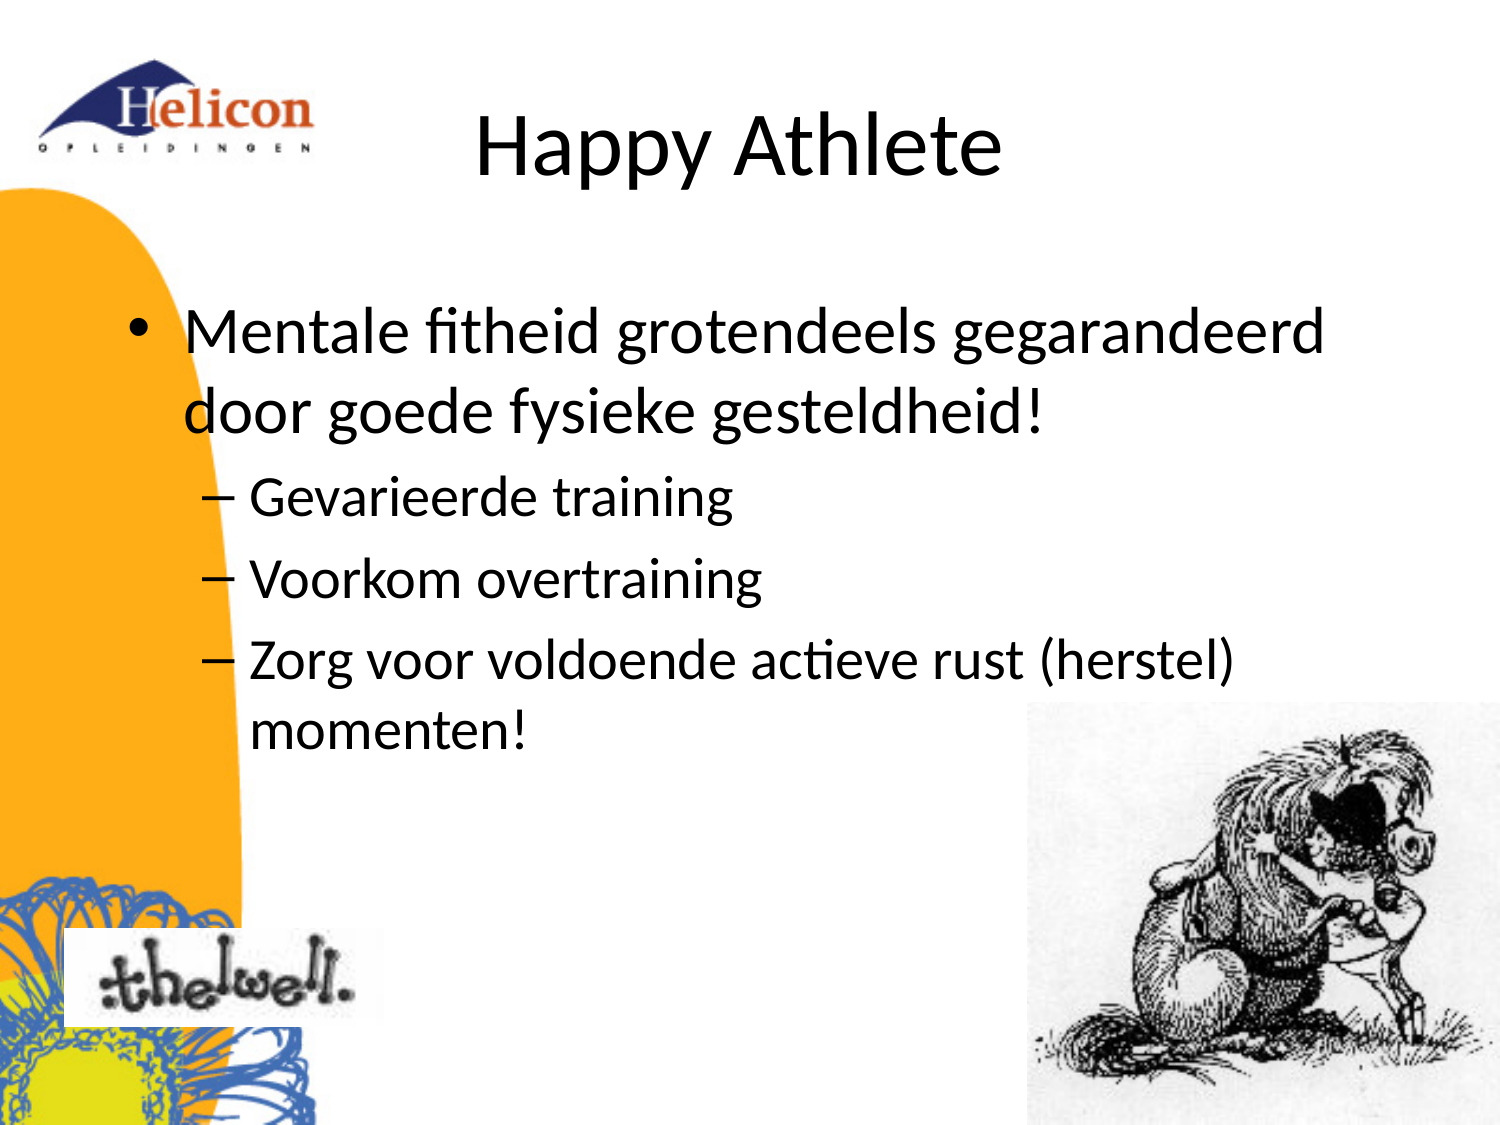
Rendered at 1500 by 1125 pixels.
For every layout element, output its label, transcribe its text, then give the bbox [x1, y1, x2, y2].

title Happy Athlete [75, 45, 1425, 233]
picture [0, 0, 1500, 1125]
list Mentale fitheid grotendeels gegarandeerd door goede fysieke gesteldheid! Gevarieerde training Voorkom overtraining Zorg voor voldoende actieve rust (herstel) momenten! [112, 278, 1388, 1000]
